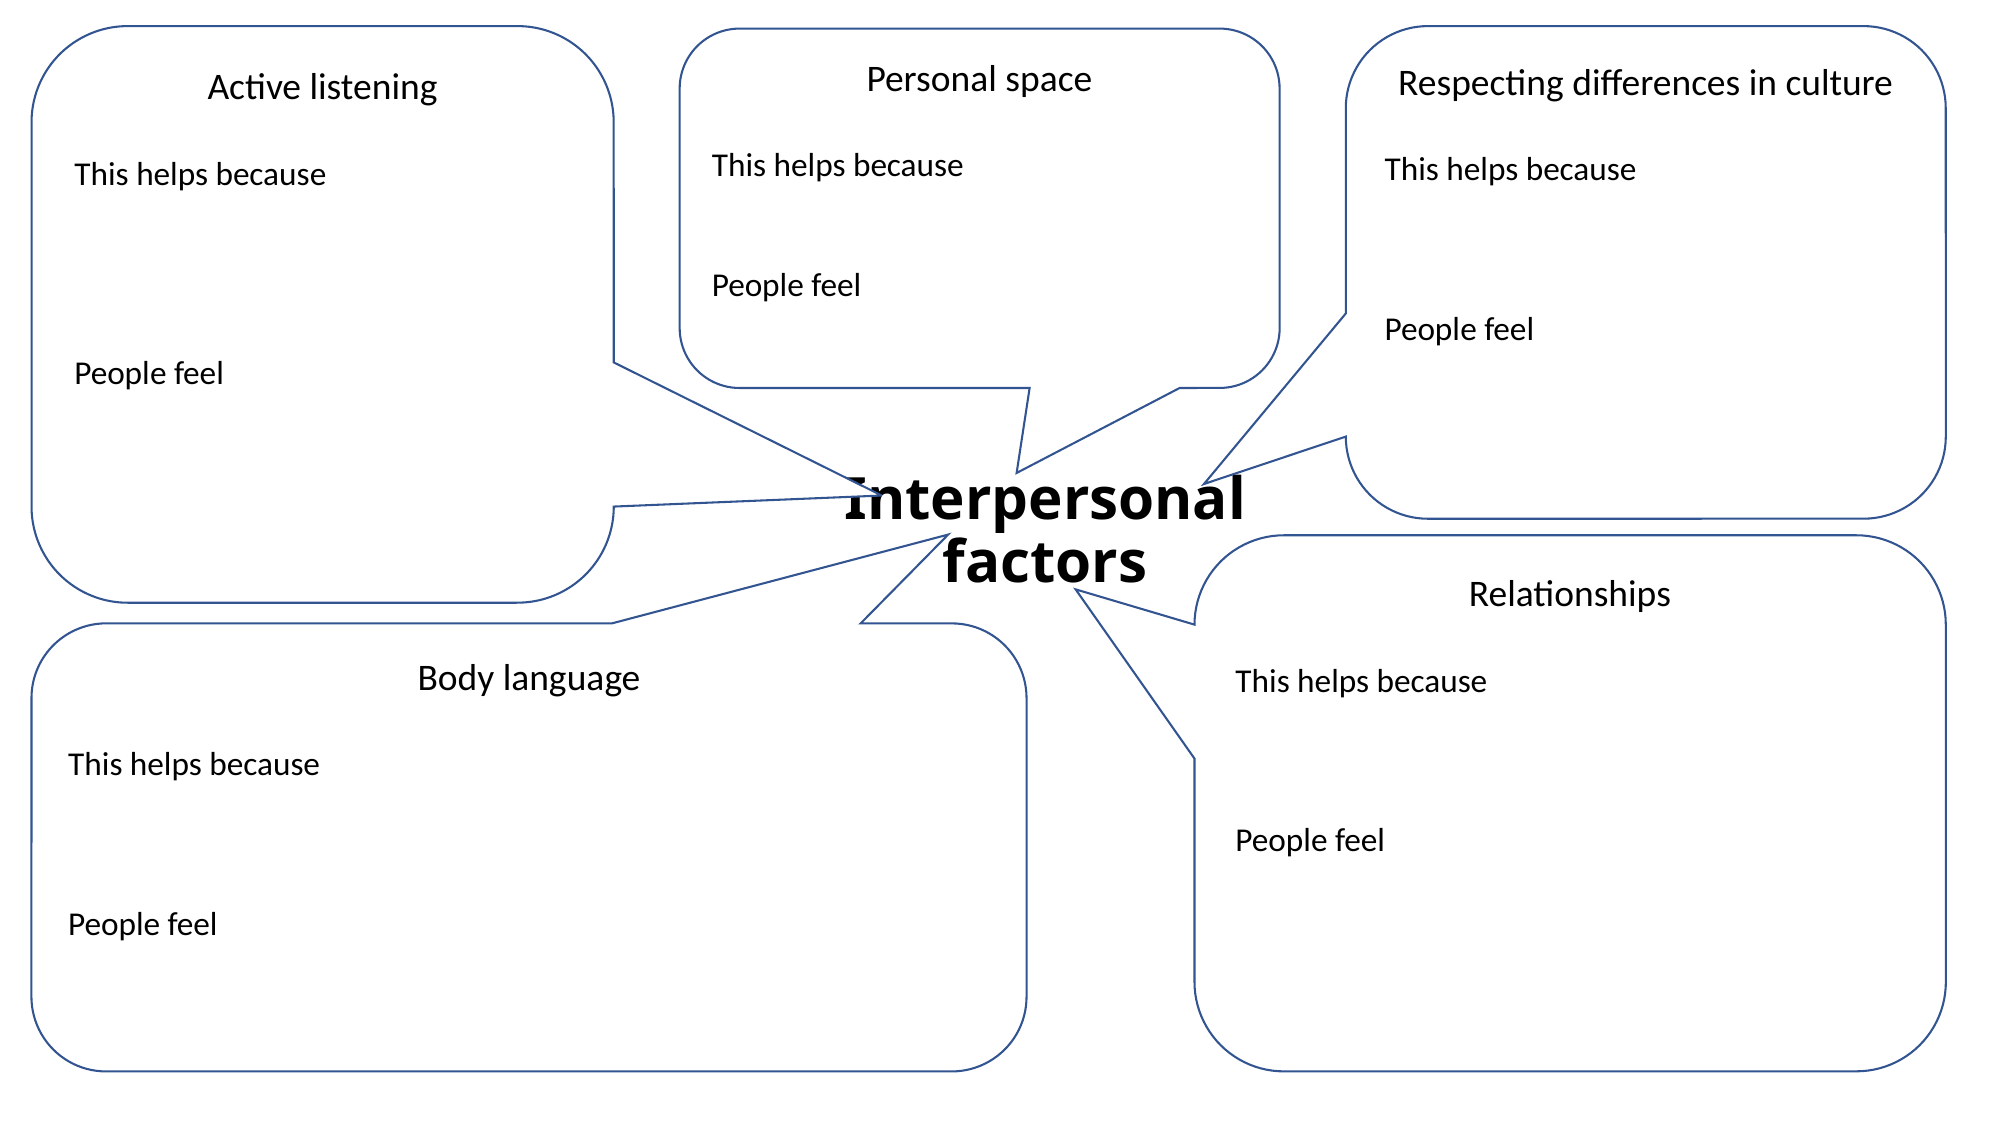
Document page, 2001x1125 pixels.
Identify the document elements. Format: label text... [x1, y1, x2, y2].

text_box Relationships This helps because People feel [1073, 534, 1947, 1073]
text_box Respecting differences in culture This helps because People feel [1200, 25, 1947, 520]
text_box Personal space This helps because People feel [678, 27, 1281, 475]
text_box Active listening This helps because People feel [30, 25, 883, 604]
text_box Body language This helps because People feel [30, 532, 1028, 1073]
text_box Interpersonal factors [810, 462, 1280, 616]
